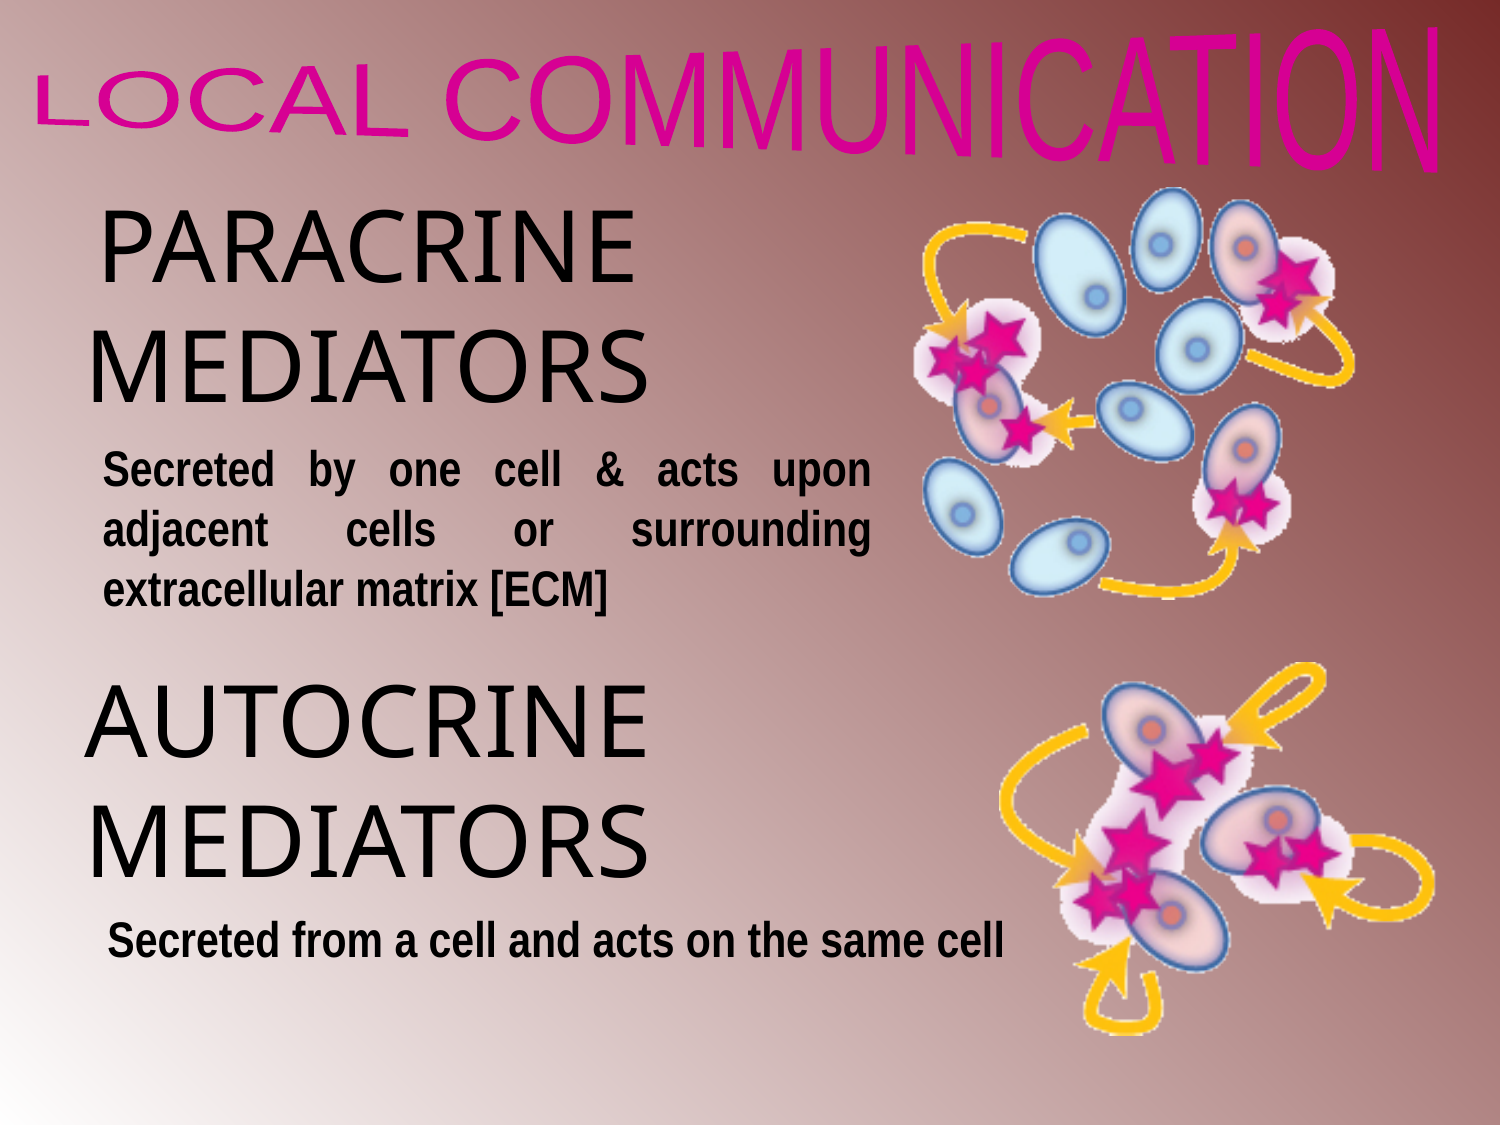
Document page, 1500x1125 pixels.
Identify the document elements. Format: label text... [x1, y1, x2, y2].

picture [874, 187, 1376, 600]
text_box Secreted from a cell and acts on the same cell [92, 899, 994, 975]
text_box Secreted by one cell & acts upon adjacent cells or surrounding extracellular matrix [ECM] [87, 429, 888, 624]
text_box AUTOCRINE MEDIATORS [0, 649, 750, 905]
picture [999, 662, 1438, 1036]
text_box PARACRINE MEDIATORS [0, 174, 750, 430]
